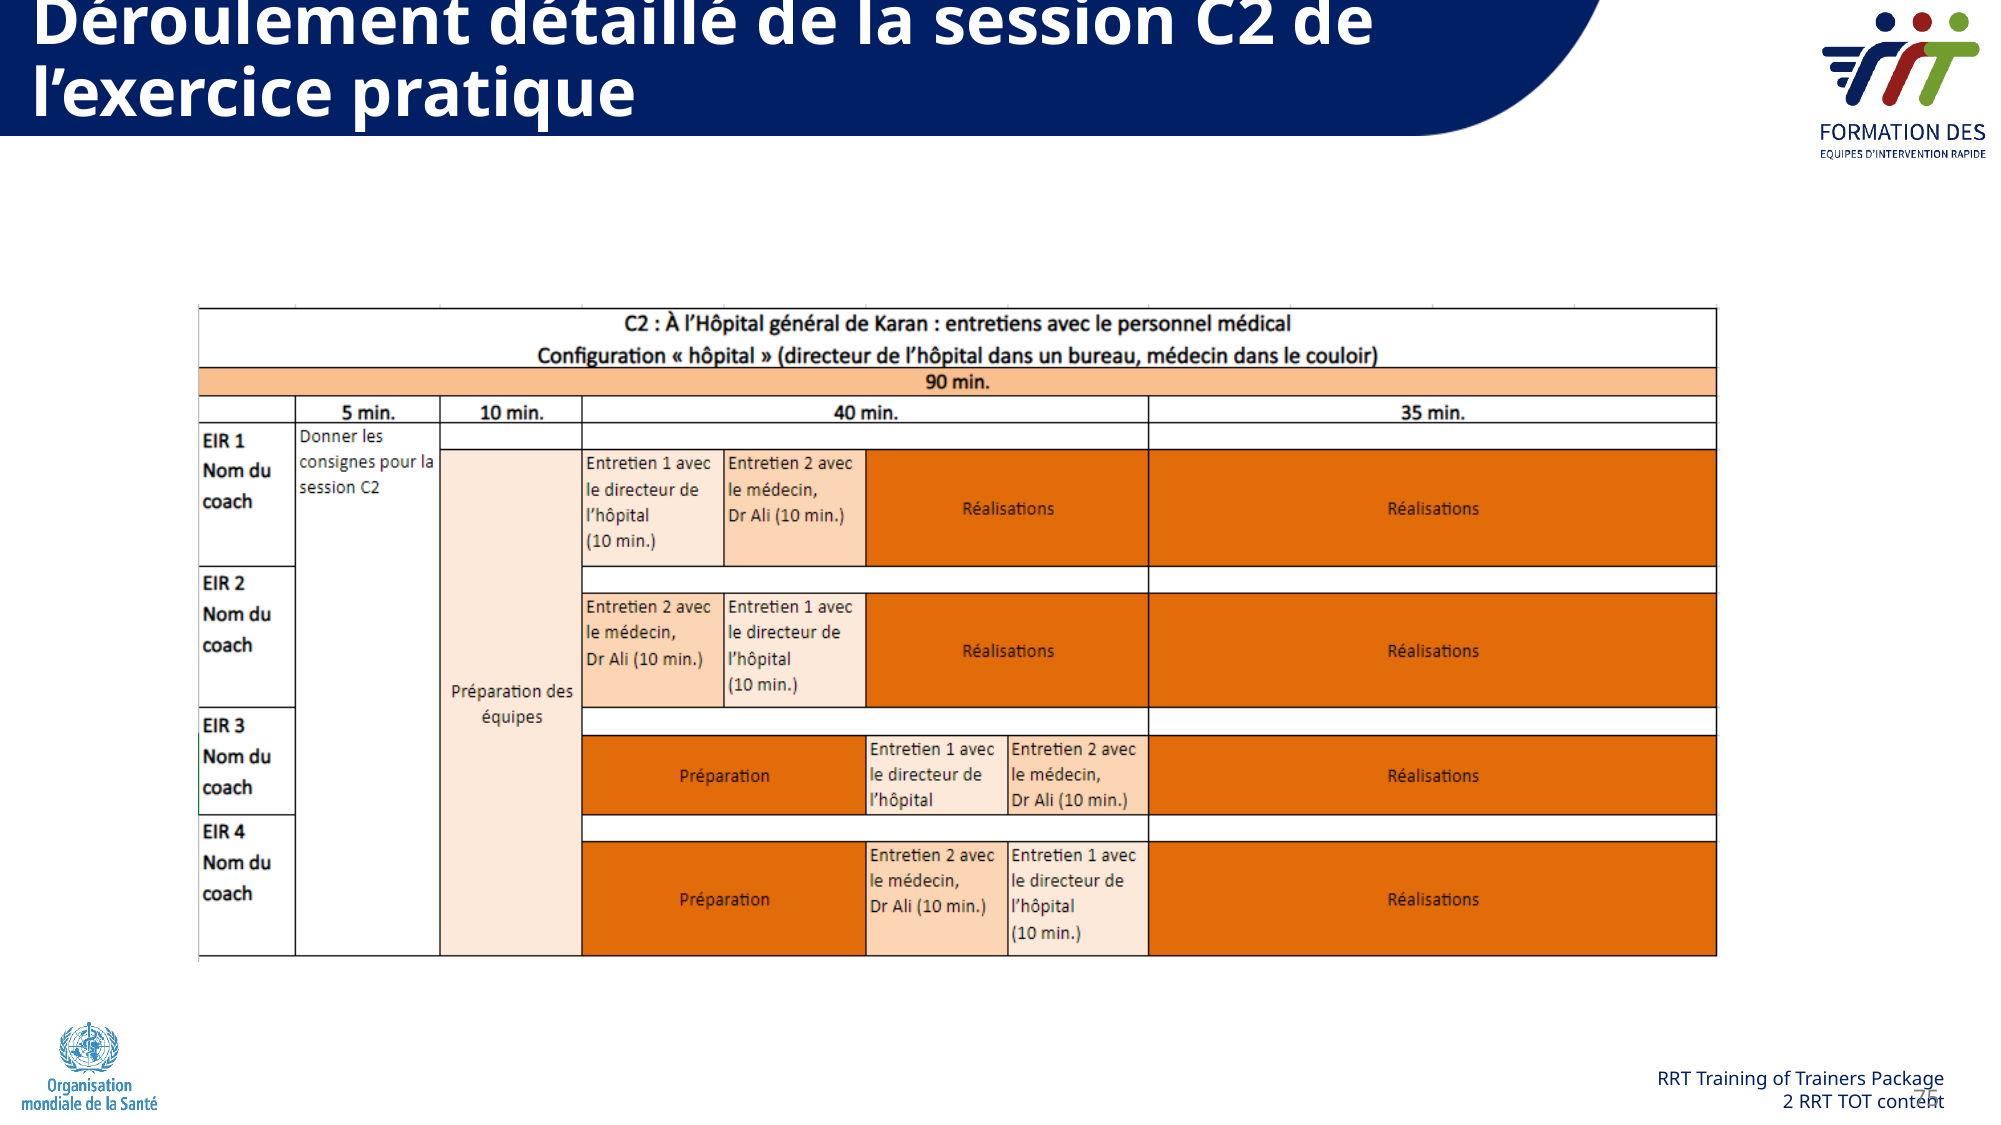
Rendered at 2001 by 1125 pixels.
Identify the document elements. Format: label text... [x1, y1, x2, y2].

text_box Déroulement détaillé de la session C2 de l’exercice pratique [23, 5, 1488, 112]
picture [198, 303, 1720, 962]
picture [1820, 11, 1986, 160]
picture [20, 1020, 158, 1111]
picture [0, 0, 1623, 136]
